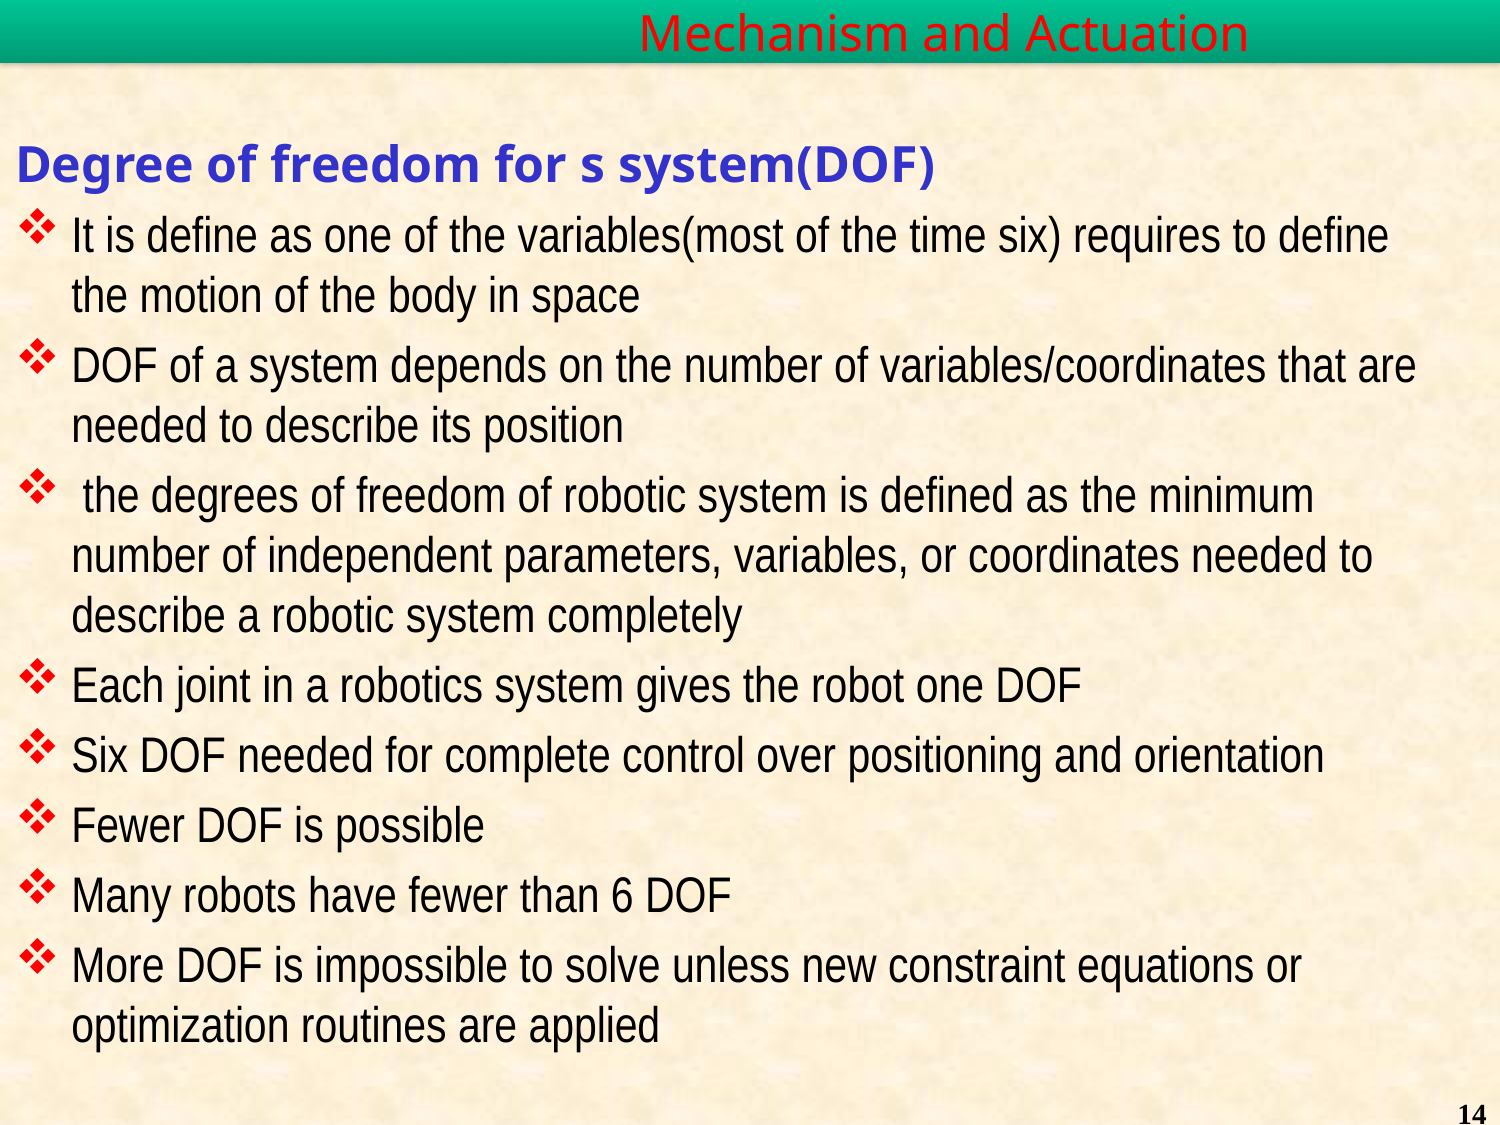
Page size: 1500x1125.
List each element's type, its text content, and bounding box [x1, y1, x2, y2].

picture [0, 63, 1500, 1087]
title Mechanism and Actuation [0, 0, 1500, 63]
list Degree of freedom for s system(DOF) It is define as one of the variables(most of the time six) requires to define the motion of the body in space DOF of a system depends on the number of variables/coordinates that are needed to describe its position the degrees of freedom of robotic system is defined as the minimum number of independent parameters, variables, or coordinates needed to describe a robotic system completely Each joint in a robotics system gives the robot one DOF Six DOF needed for complete control over positioning and orientation Fewer DOF is possible Many robots have fewer than 6 DOF More DOF is impossible to solve unless new constraint equations or optimization routines are applied [0, 124, 1463, 1125]
slide_number 14 [1076, 1087, 1500, 1125]
